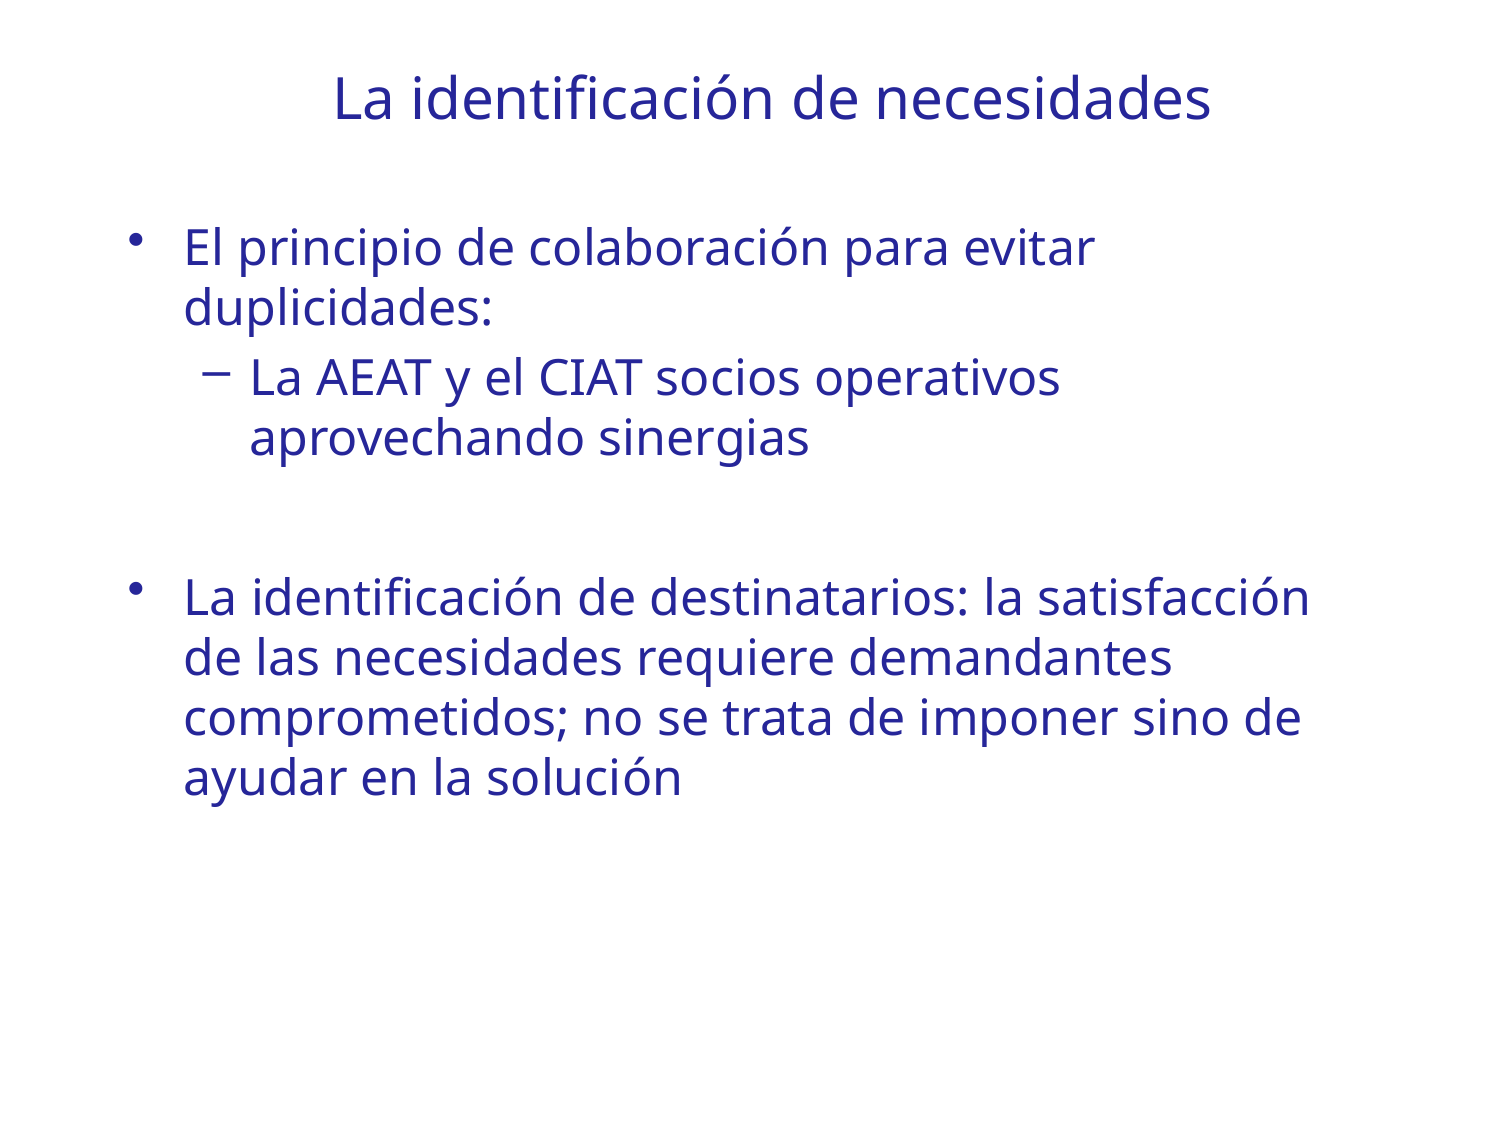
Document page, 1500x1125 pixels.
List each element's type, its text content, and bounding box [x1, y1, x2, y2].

title La identificación de necesidades [134, 30, 1411, 162]
list El principio de colaboración para evitar duplicidades: La AEAT y el CIAT socios operativos aprovechando sinergias La identificación de destinatarios: la satisfacción de las necesidades requiere demandantes comprometidos; no se trata de imponer sino de ayudar en la solución [112, 207, 1388, 1001]
